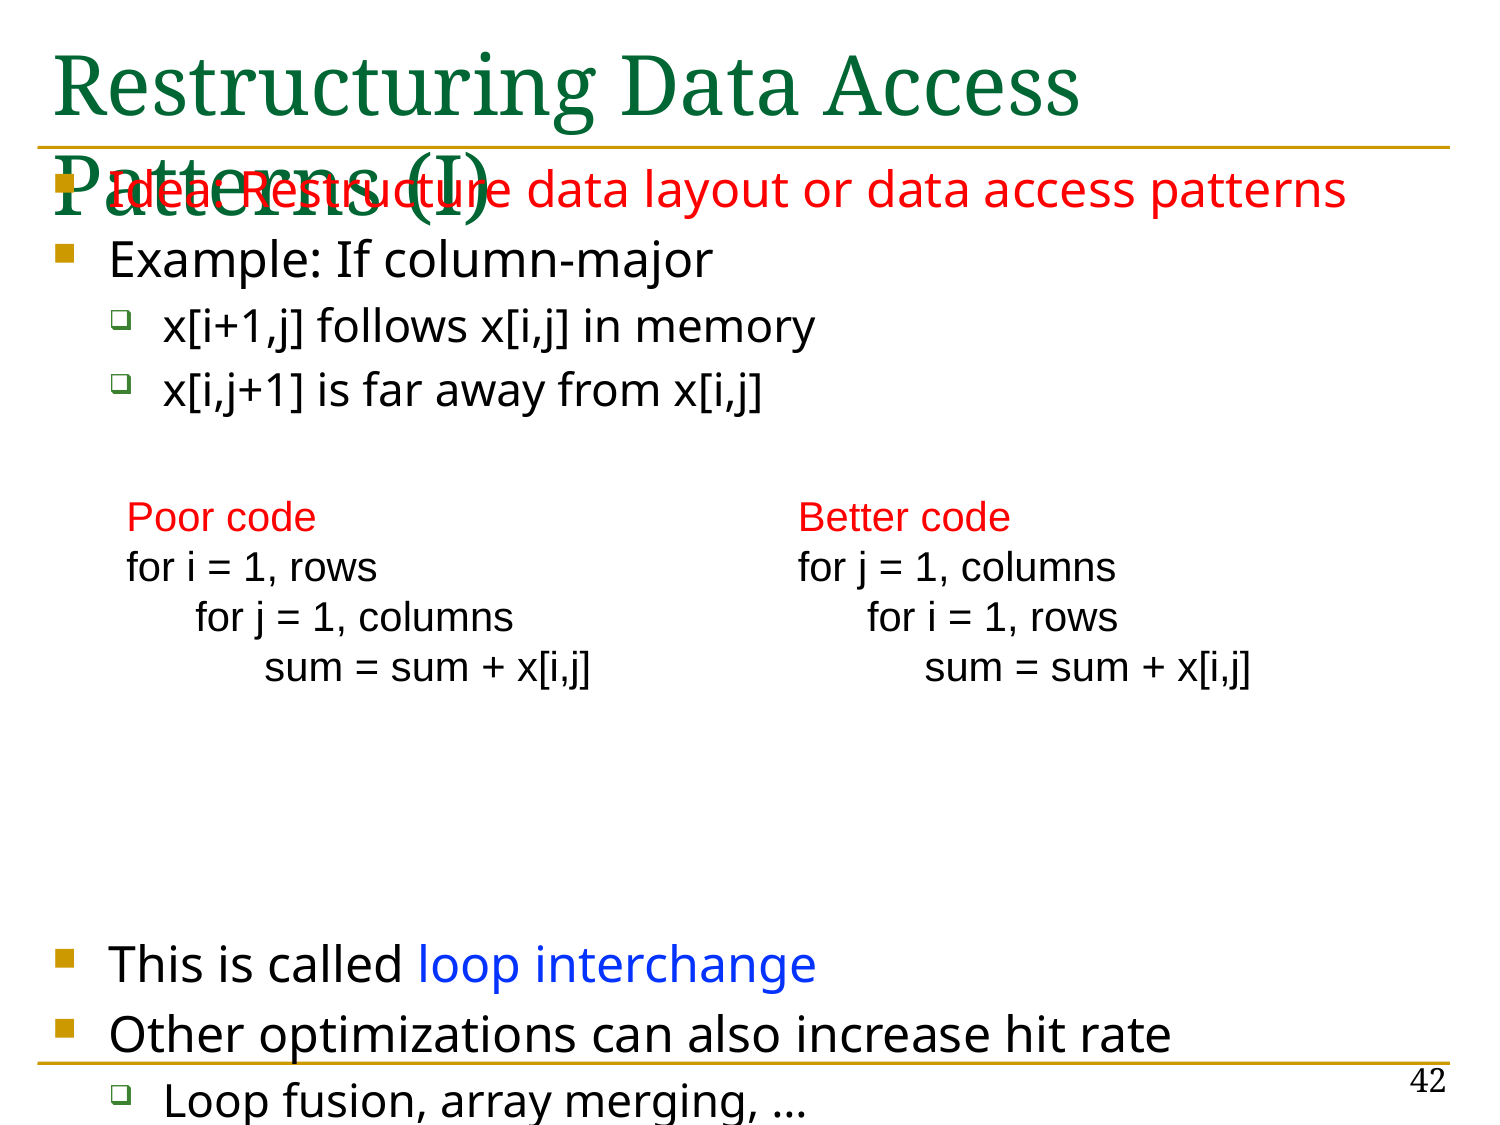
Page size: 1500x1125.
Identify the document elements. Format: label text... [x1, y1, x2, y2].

title Restructuring Data Access Patterns (I) [37, 24, 1450, 149]
text_box Poor code for i = 1, rows for j = 1, columns sum = sum + x[i,j] [111, 482, 607, 698]
text_box Better code for j = 1, columns for i = 1, rows sum = sum + x[i,j] [708, 482, 1413, 698]
list Idea: Restructure data layout or data access patterns Example: If column-major x[i+1,j] follows x[i,j] in memory x[i,j+1] is far away from x[i,j] This is called loop interchange Other optimizations can also increase hit rate Loop fusion, array merging, … [37, 149, 1482, 1063]
slide_number 42 [1111, 1036, 1462, 1112]
